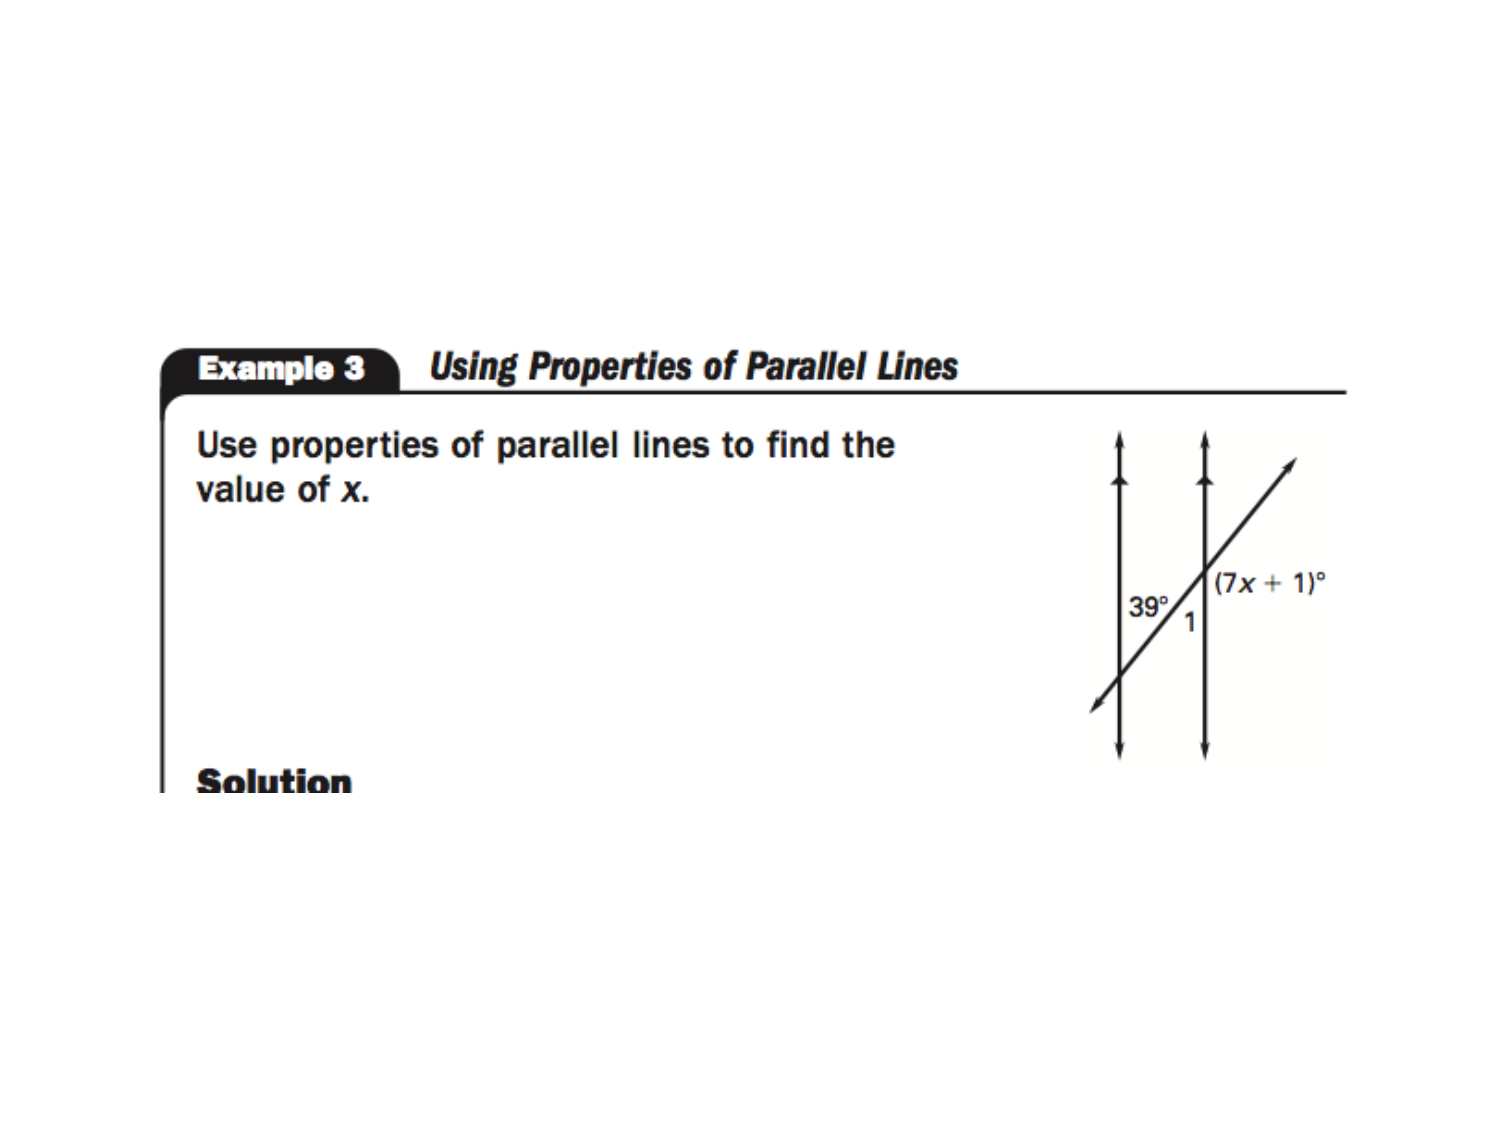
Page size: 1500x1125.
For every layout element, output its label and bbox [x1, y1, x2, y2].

list [112, 306, 1388, 794]
